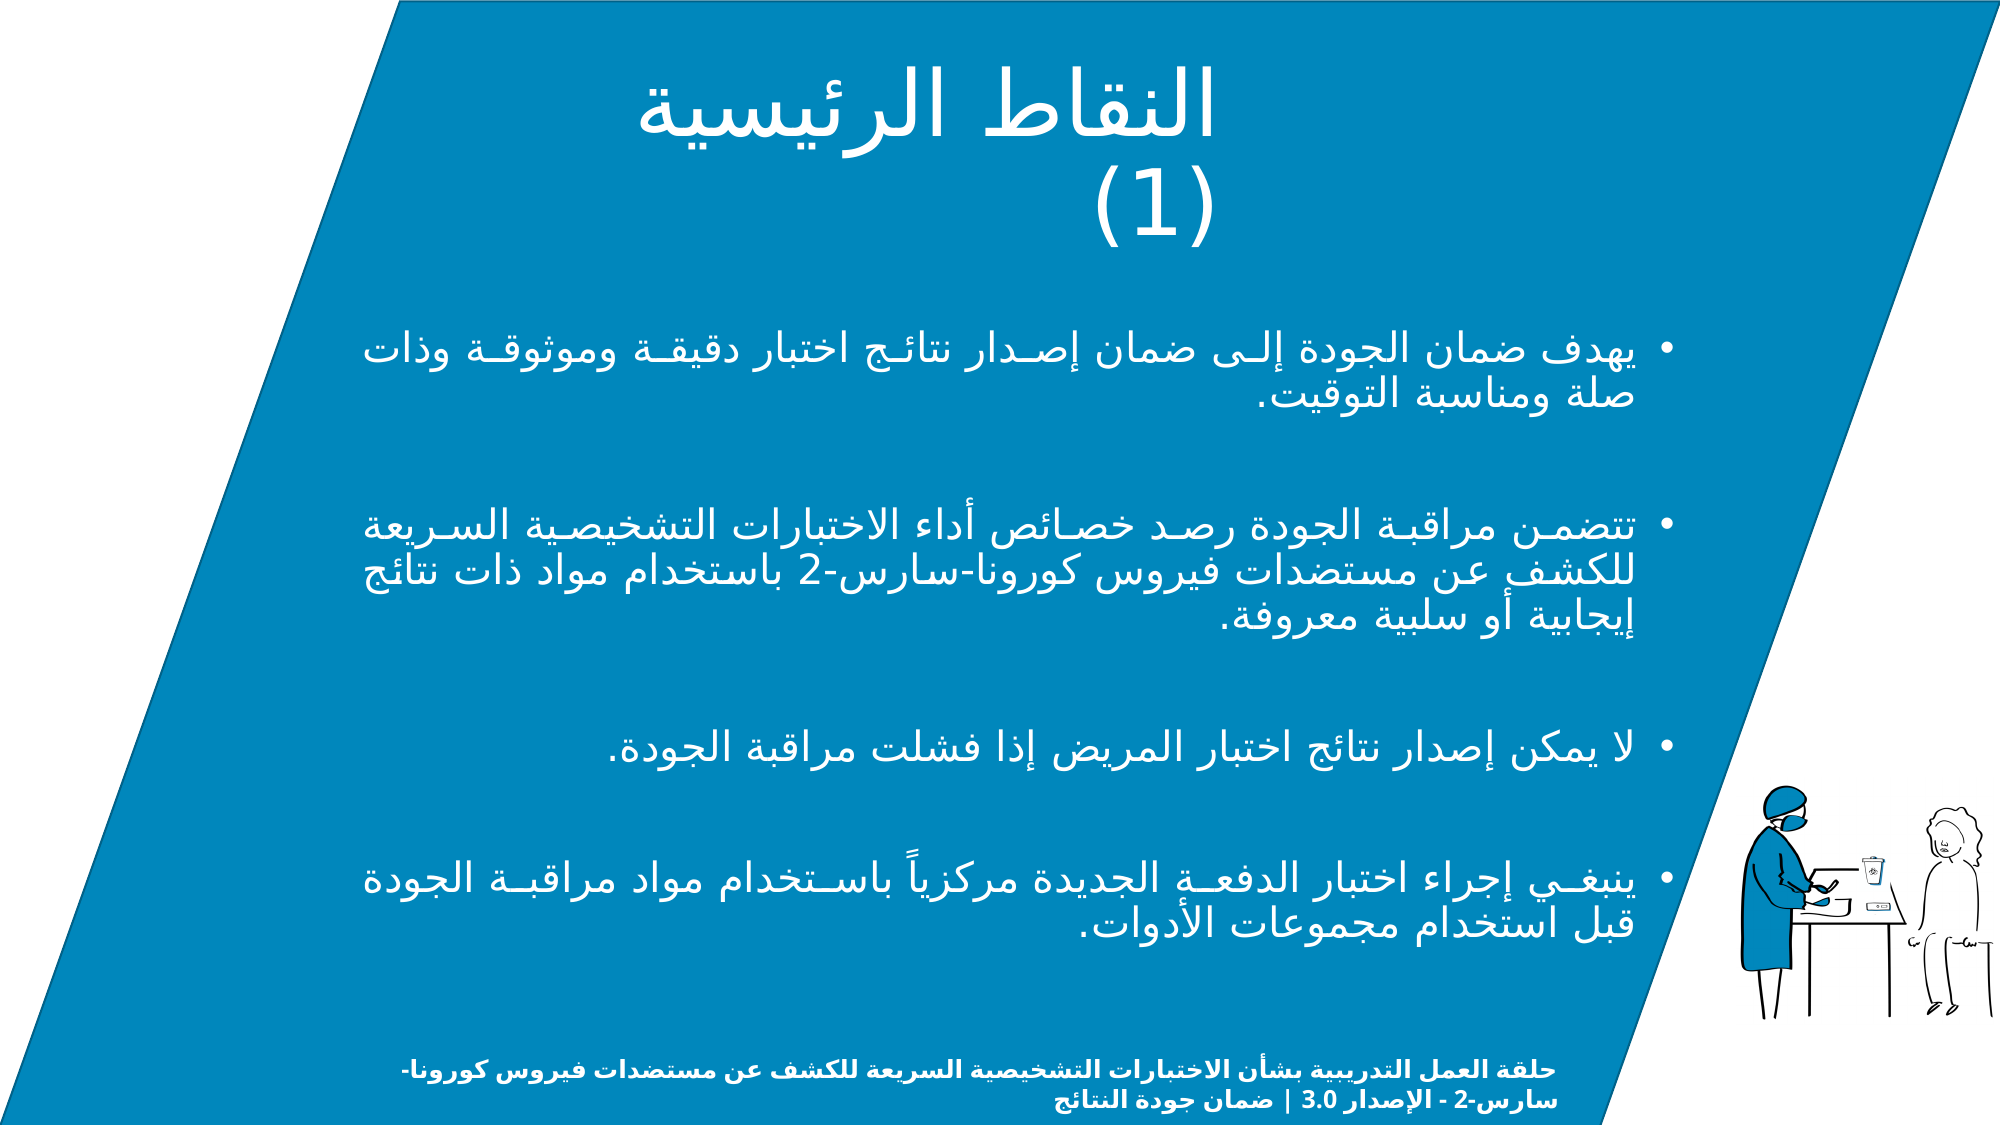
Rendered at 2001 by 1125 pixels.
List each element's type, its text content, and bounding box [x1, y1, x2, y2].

text_box النقاط الرئيسية (1) [468, 49, 1236, 205]
footer حلقة العمل التدريبية بشأن الاختبارات التشخيصية السريعة للكشف عن مستضدات فيروس كورونا- سارس-2 - الإصدار 3.0 | ضمان جودة النتائج [373, 1042, 1574, 1125]
text_box يهدف ضمان الجودة إلى ضمان إصدار نتائج اختبار دقيقة وموثوقة وذات صلة ومناسبة التوقيت. تتضمن مراقبة الجودة رصد خصائص أداء الاختبارات التشخيصية السريعة للكشف عن مستضدات فيروس كورونا-سارس-2 باستخدام مواد ذات نتائج إيجابية أو سلبية معروفة. لا يمكن إصدار نتائج اختبار المريض إذا فشلت مراقبة الجودة. ينبغي إجراء اختبار الدفعة الجديدة مركزياً باستخدام مواد مراقبة الجودة قبل استخدام مجموعات الأدوات. [347, 319, 1690, 1048]
slide_number 25 [1609, 1042, 1863, 1103]
text_box [0, 1, 2000, 1125]
picture [1736, 777, 1994, 1025]
